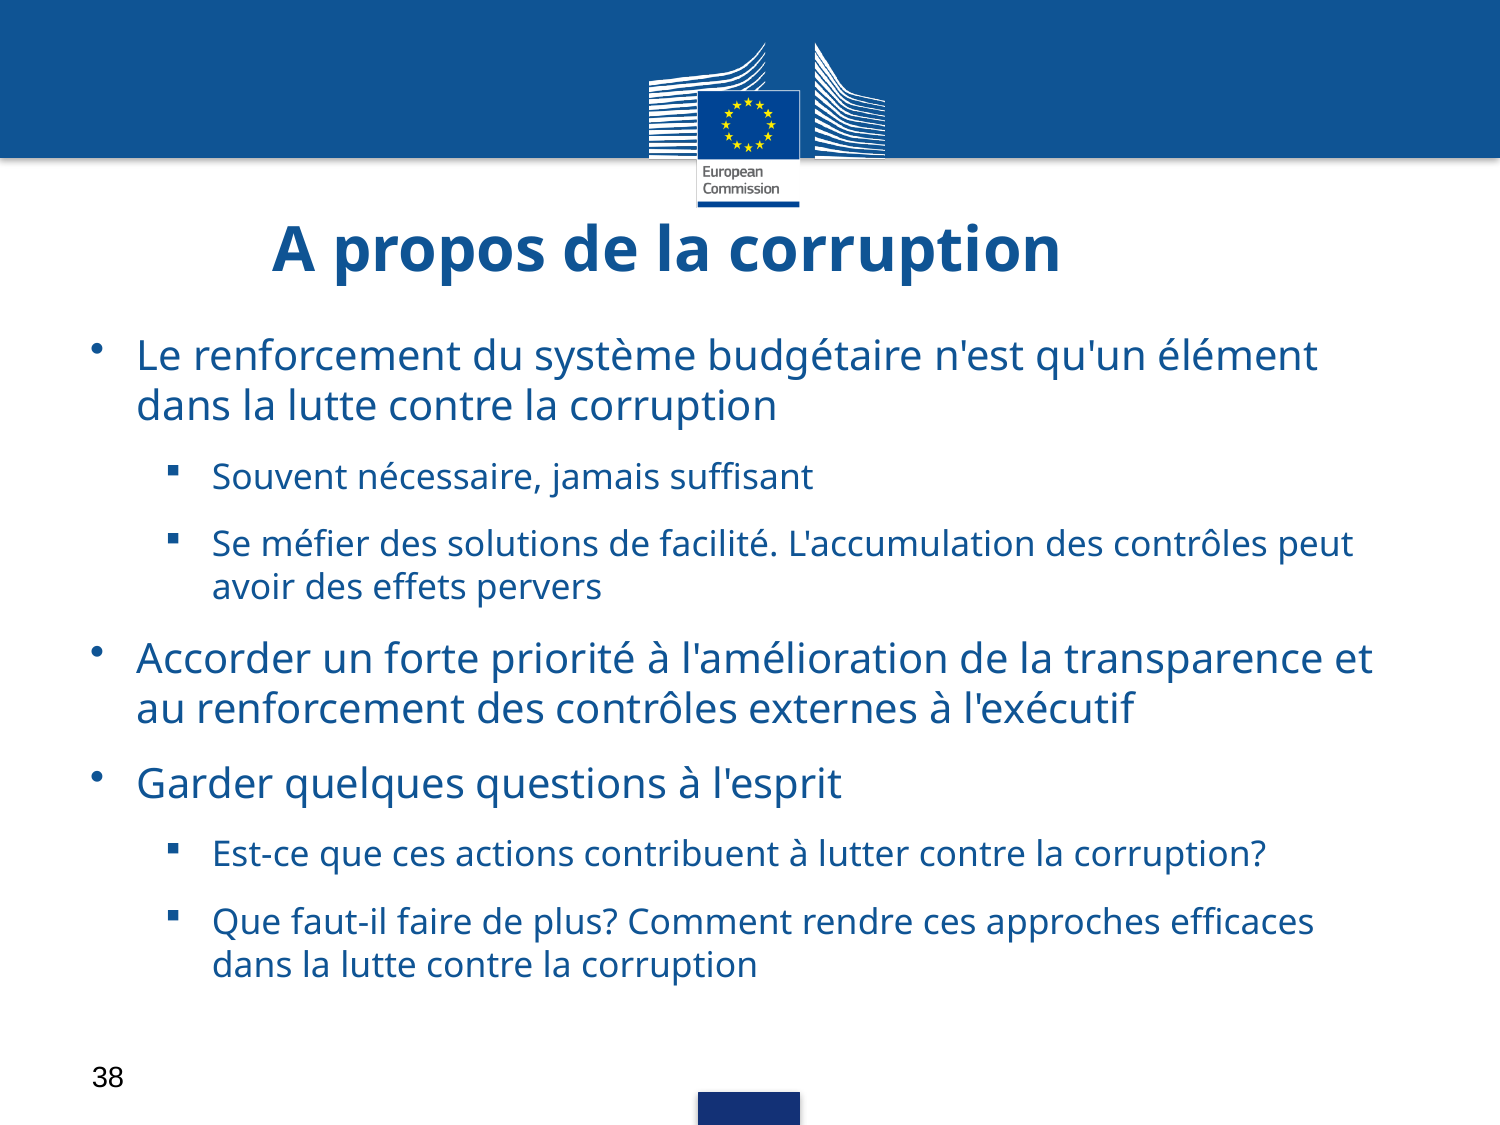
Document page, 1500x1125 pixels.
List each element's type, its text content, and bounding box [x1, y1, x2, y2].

picture [649, 42, 885, 152]
list Le renforcement du système budgétaire n'est qu'un élément dans la lutte contre la corruption Souvent nécessaire, jamais suffisant Se méfier des solutions de facilité. L'accumulation des contrôles peut avoir des effets pervers Accorder un forte priorité à l'amélioration de la transparence et au renforcement des contrôles externes à l'exécutif Garder quelques questions à l'esprit Est-ce que ces actions contribuent à lutter contre la corruption? Que faut-il faire de plus? Comment rendre ces approches efficaces dans la lutte contre la corruption [0, 245, 1395, 955]
title A propos de la corruption [0, 152, 1278, 245]
slide_number 38 [76, 1022, 553, 1102]
